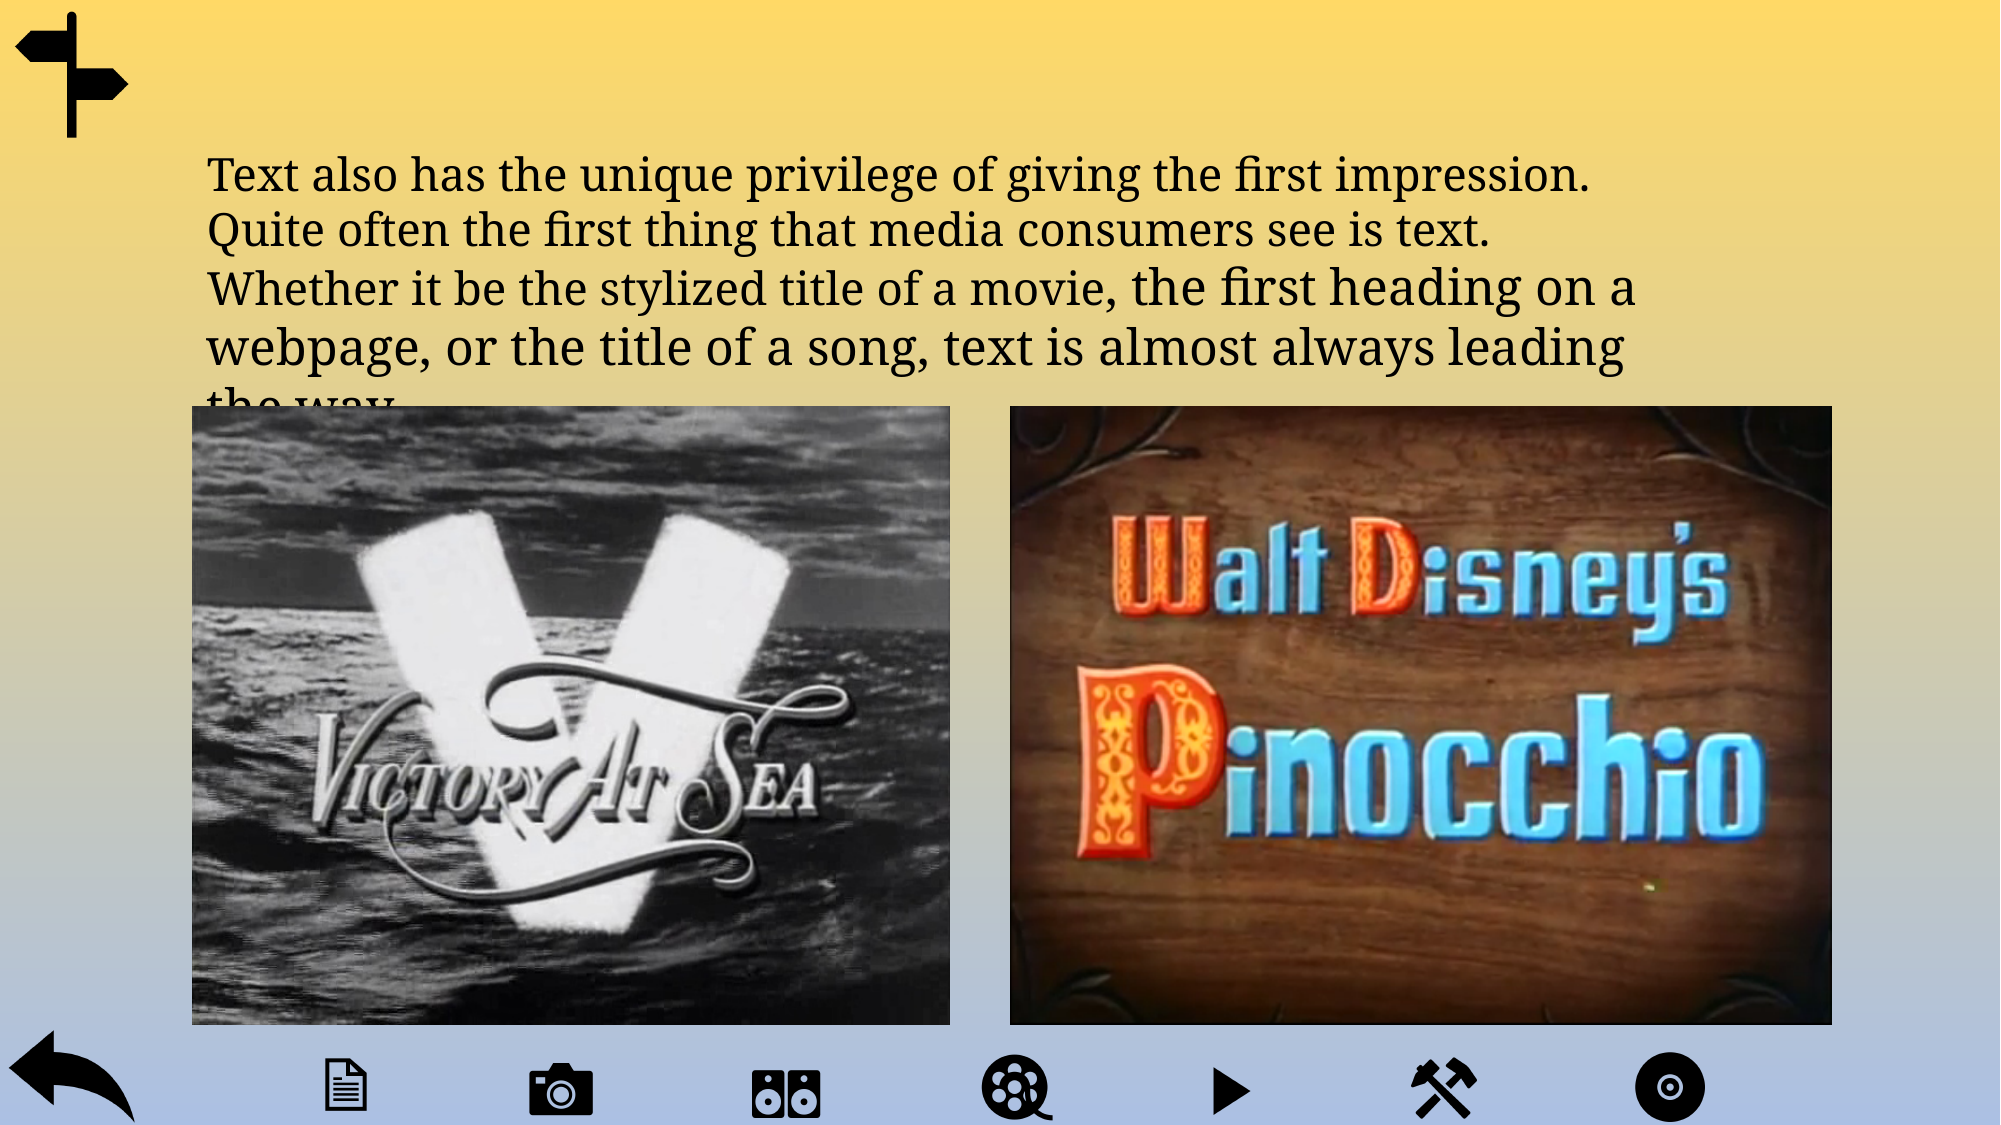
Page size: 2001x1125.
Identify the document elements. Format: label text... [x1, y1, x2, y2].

text_box Text also has the unique privilege of giving the first impression. Quite often the first thing that media consumers see is text. Whether it be the stylized title of a movie, the first heading on a webpage, or the title of a song, text is almost always leading the way. [192, 138, 1686, 498]
picture [1626, 1043, 1714, 1125]
picture [1010, 406, 1832, 1025]
picture [192, 406, 950, 1025]
picture [0, 1000, 147, 1125]
picture [973, 1046, 1056, 1125]
picture [745, 1053, 827, 1125]
picture [0, 0, 147, 150]
picture [523, 1051, 599, 1125]
picture [1408, 1052, 1480, 1124]
picture [314, 1053, 378, 1117]
picture [1201, 1060, 1263, 1122]
